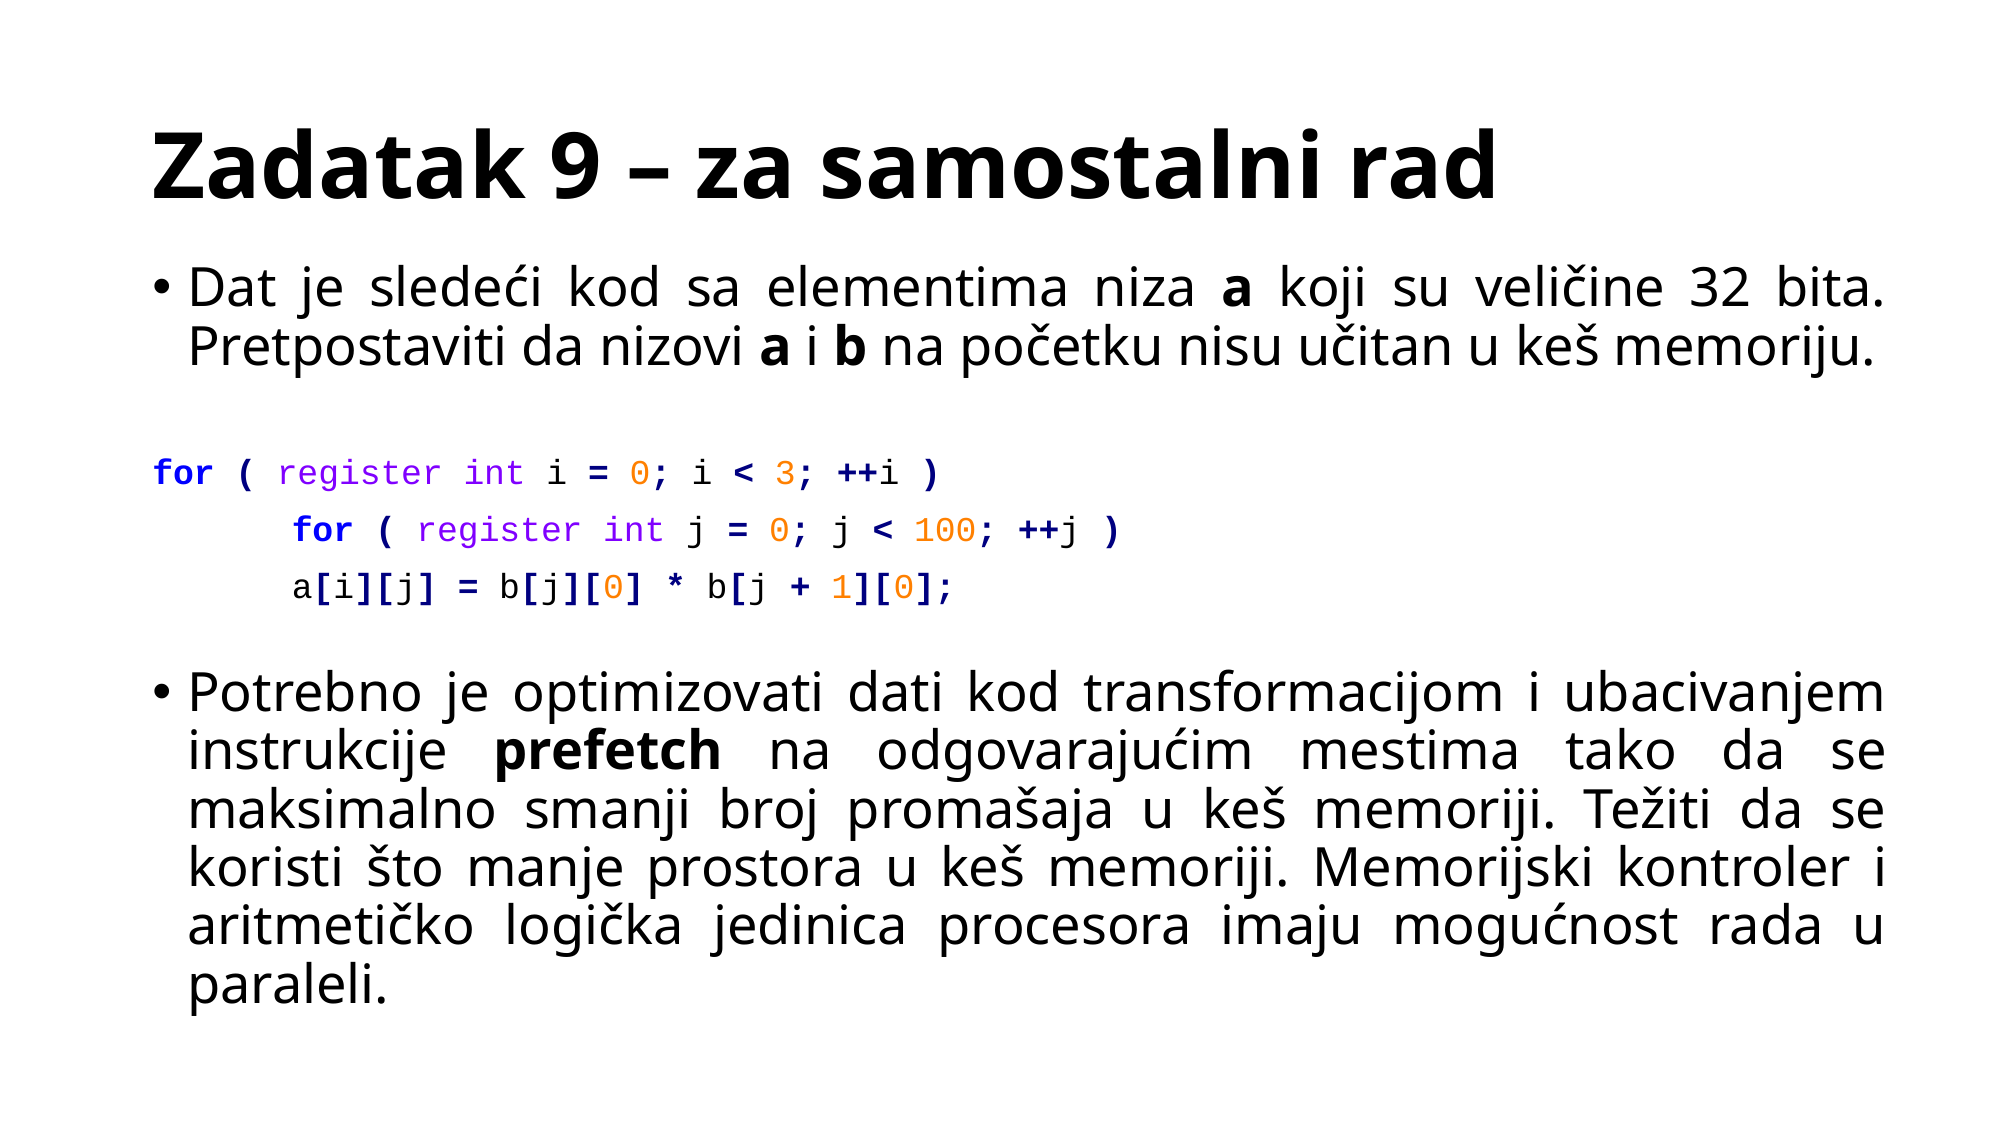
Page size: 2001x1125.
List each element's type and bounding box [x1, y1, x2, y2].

list [137, 252, 1903, 1079]
title [137, 59, 1863, 252]
